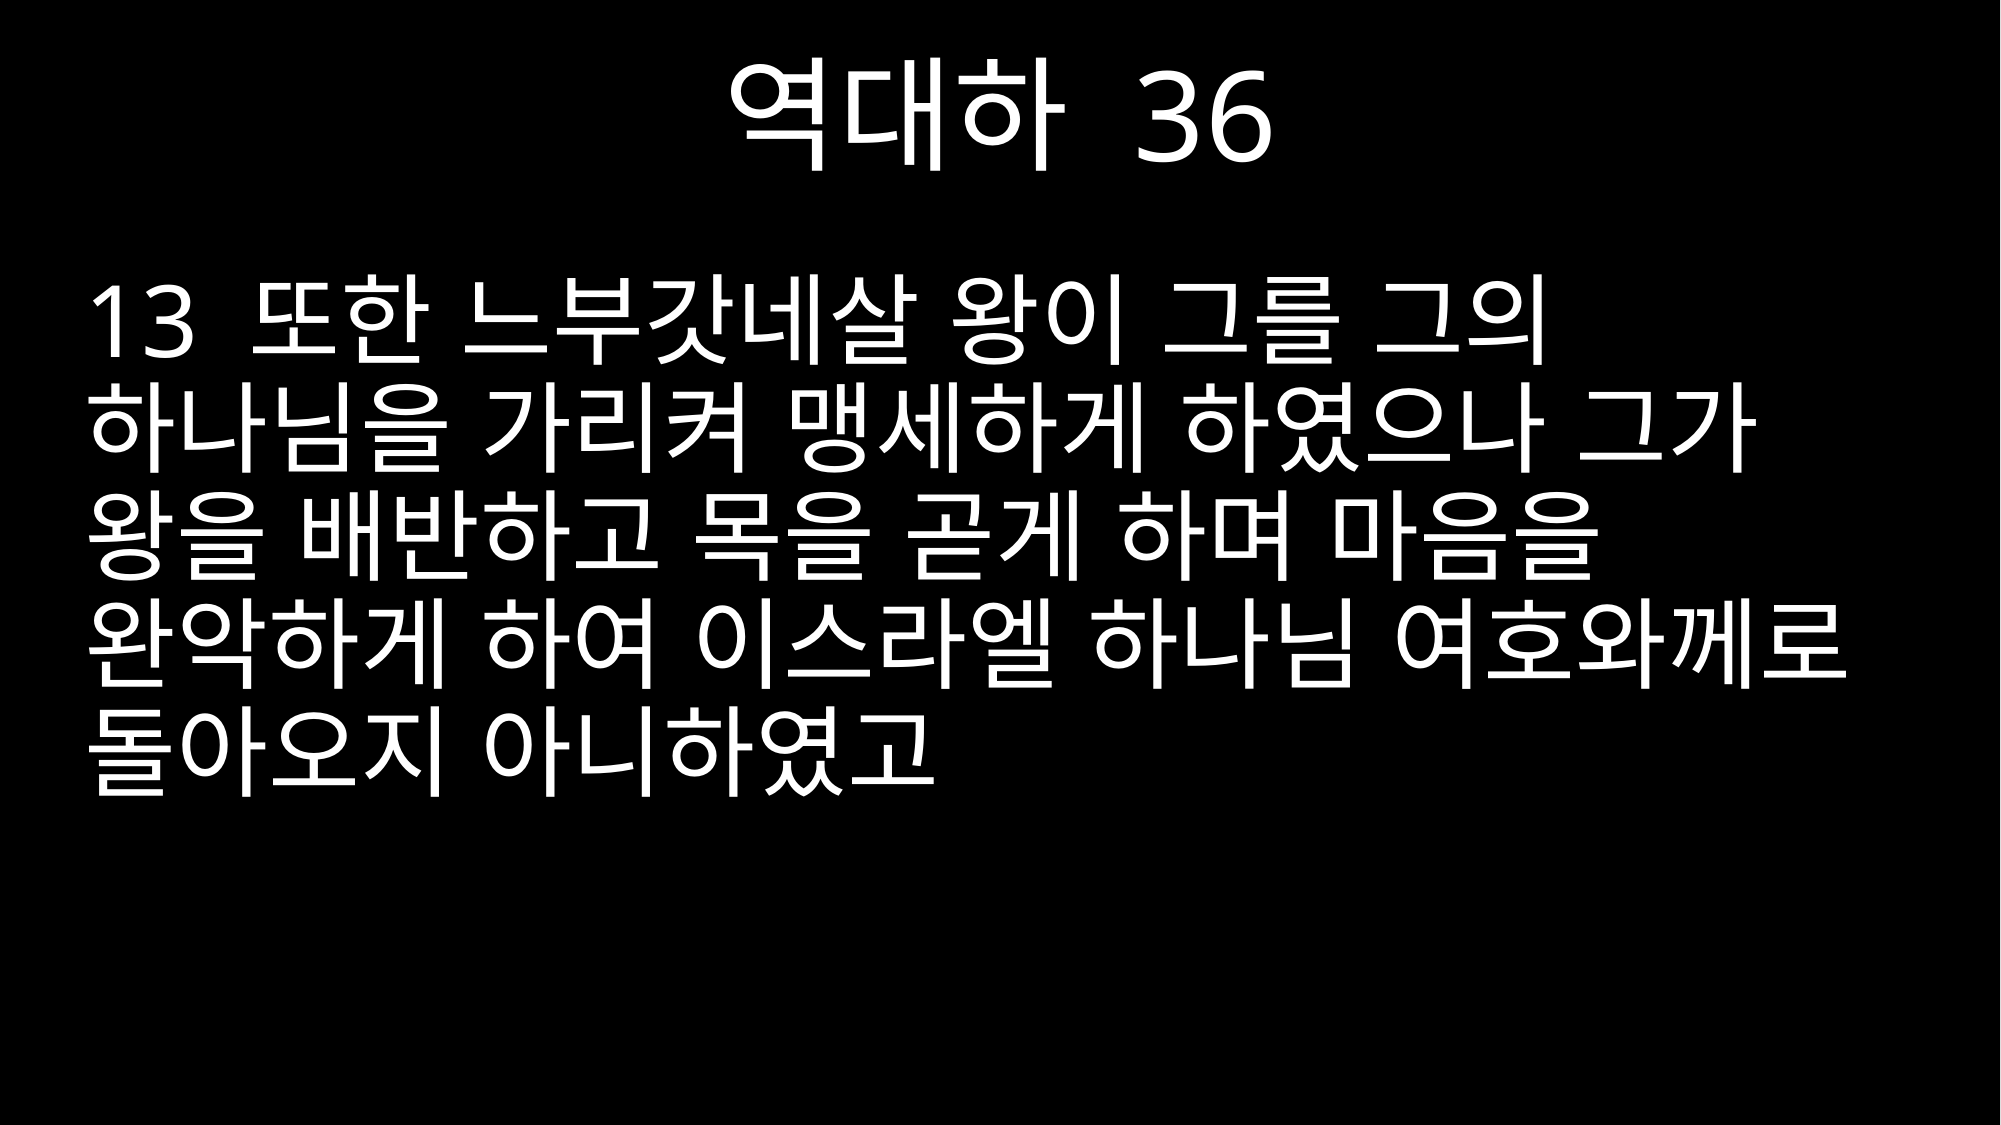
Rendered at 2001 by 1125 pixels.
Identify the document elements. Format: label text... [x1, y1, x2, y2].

footer 역대하 36 [0, 32, 2000, 192]
picture [0, 0, 2001, 1125]
list 13 또한 느부갓네살 왕이 그를 그의 하나님을 가리켜 맹세하게 하였으나 그가 왕을 배반하고 목을 곧게 하며 마음을 완악하게 하여 이스라엘 하나님 여호와께로 돌아오지 아니하였고 [69, 263, 1953, 423]
